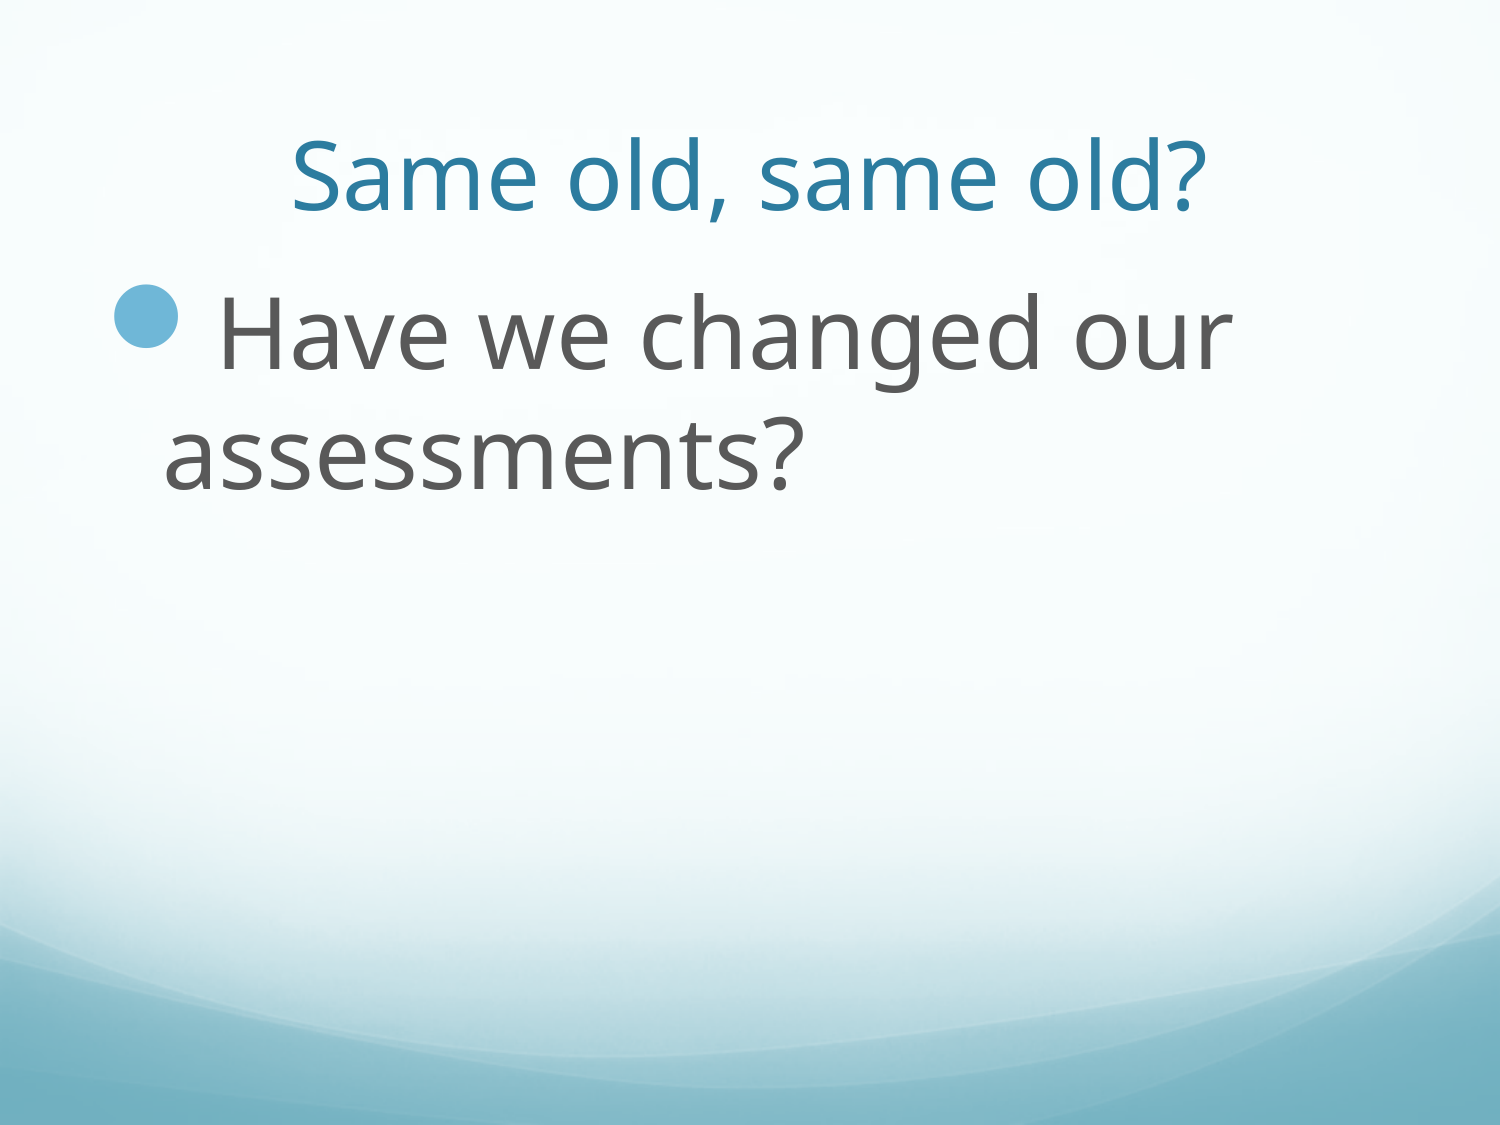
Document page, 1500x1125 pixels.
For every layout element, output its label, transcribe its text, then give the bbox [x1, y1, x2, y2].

title Same old, same old? [90, 17, 1410, 237]
list Have we changed our assessments? [90, 262, 1410, 975]
